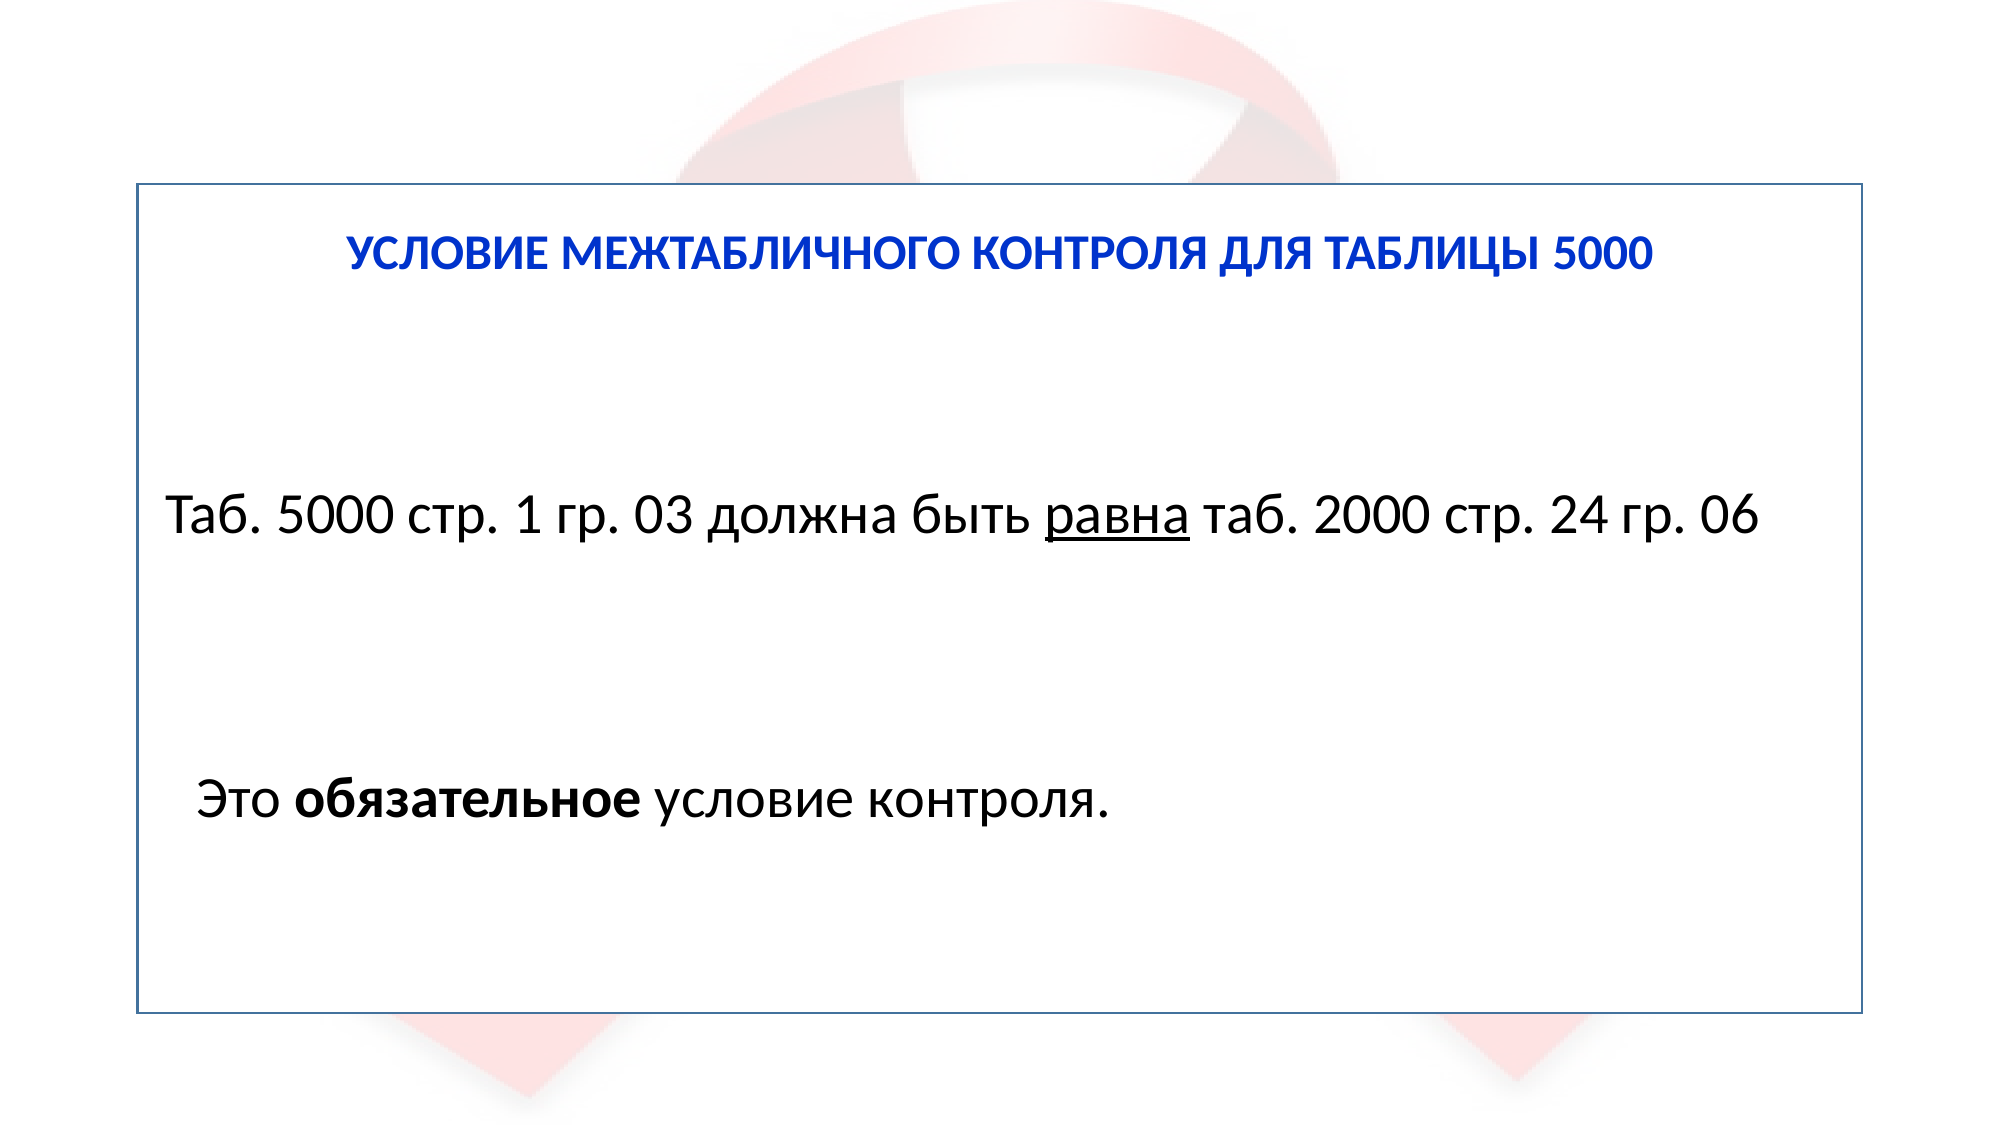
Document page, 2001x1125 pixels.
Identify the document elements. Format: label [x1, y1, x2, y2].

text_box [181, 751, 1127, 836]
text_box [176, 212, 1824, 287]
list [136, 183, 1863, 1014]
